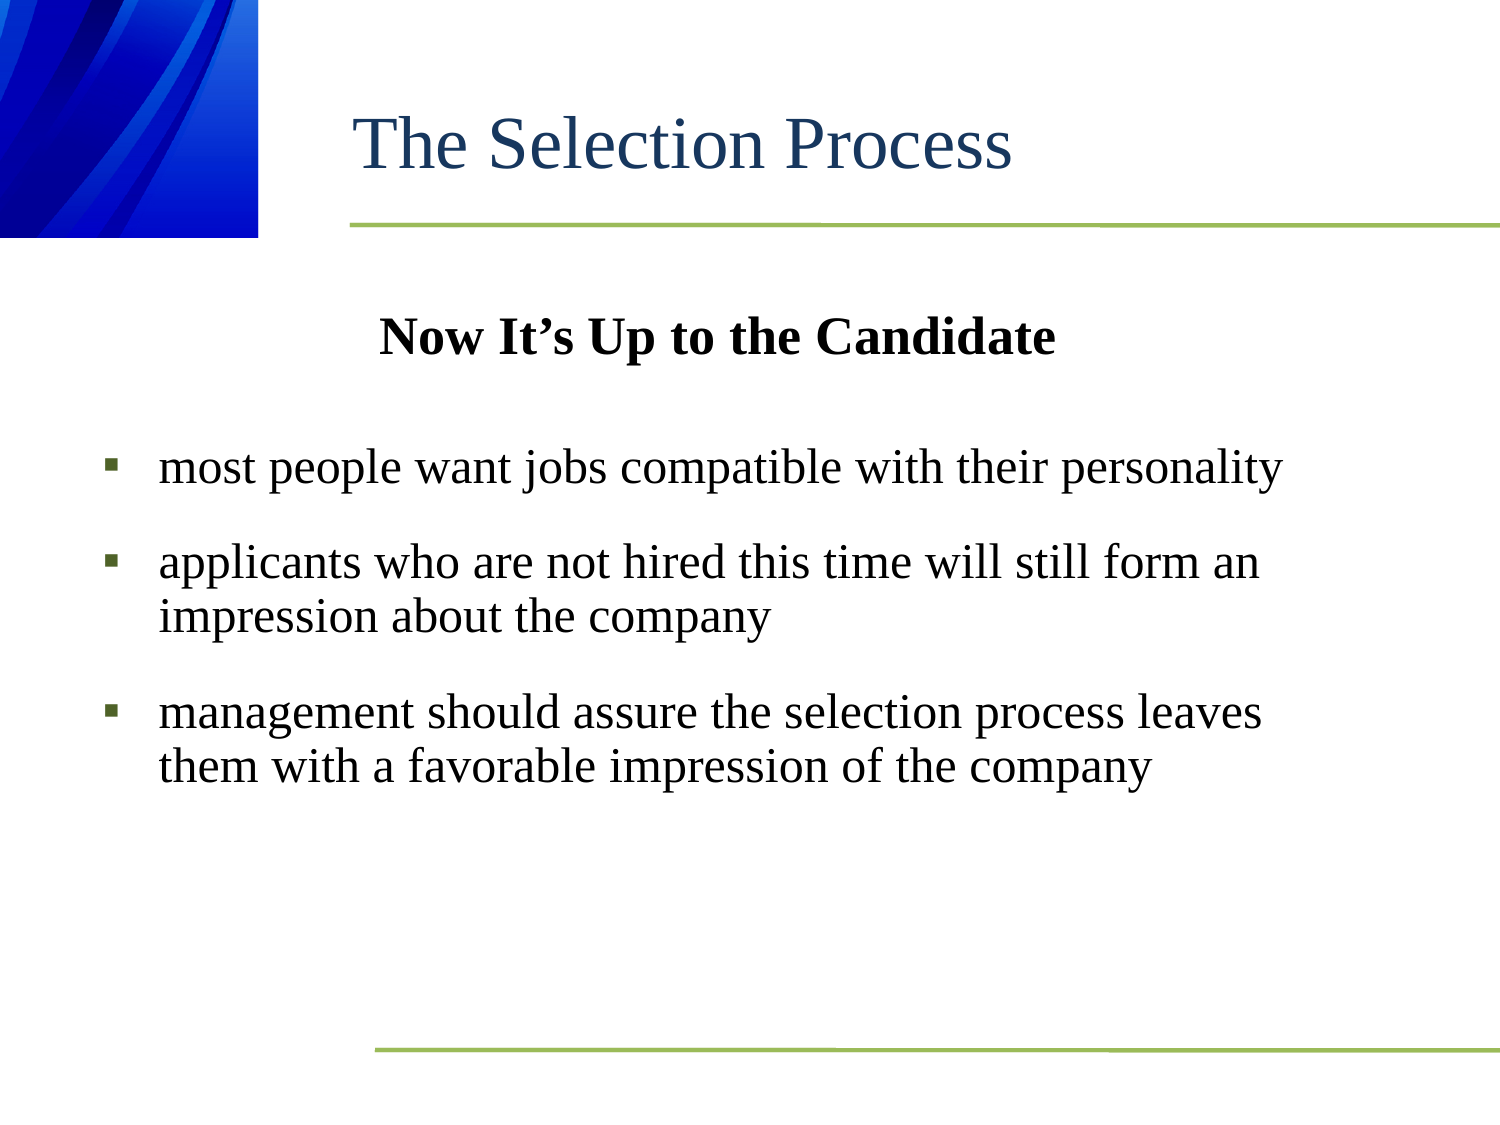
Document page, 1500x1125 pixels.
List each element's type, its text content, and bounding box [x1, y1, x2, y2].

text_box Now It’s Up to the Candidate most people want jobs compatible with their personality applicants who are not hired this time will still form an impression about the company management should assure the selection process leaves them with a favorable impression of the company [87, 299, 1363, 1024]
picture [0, 0, 259, 238]
title The Selection Process [337, 45, 1425, 233]
